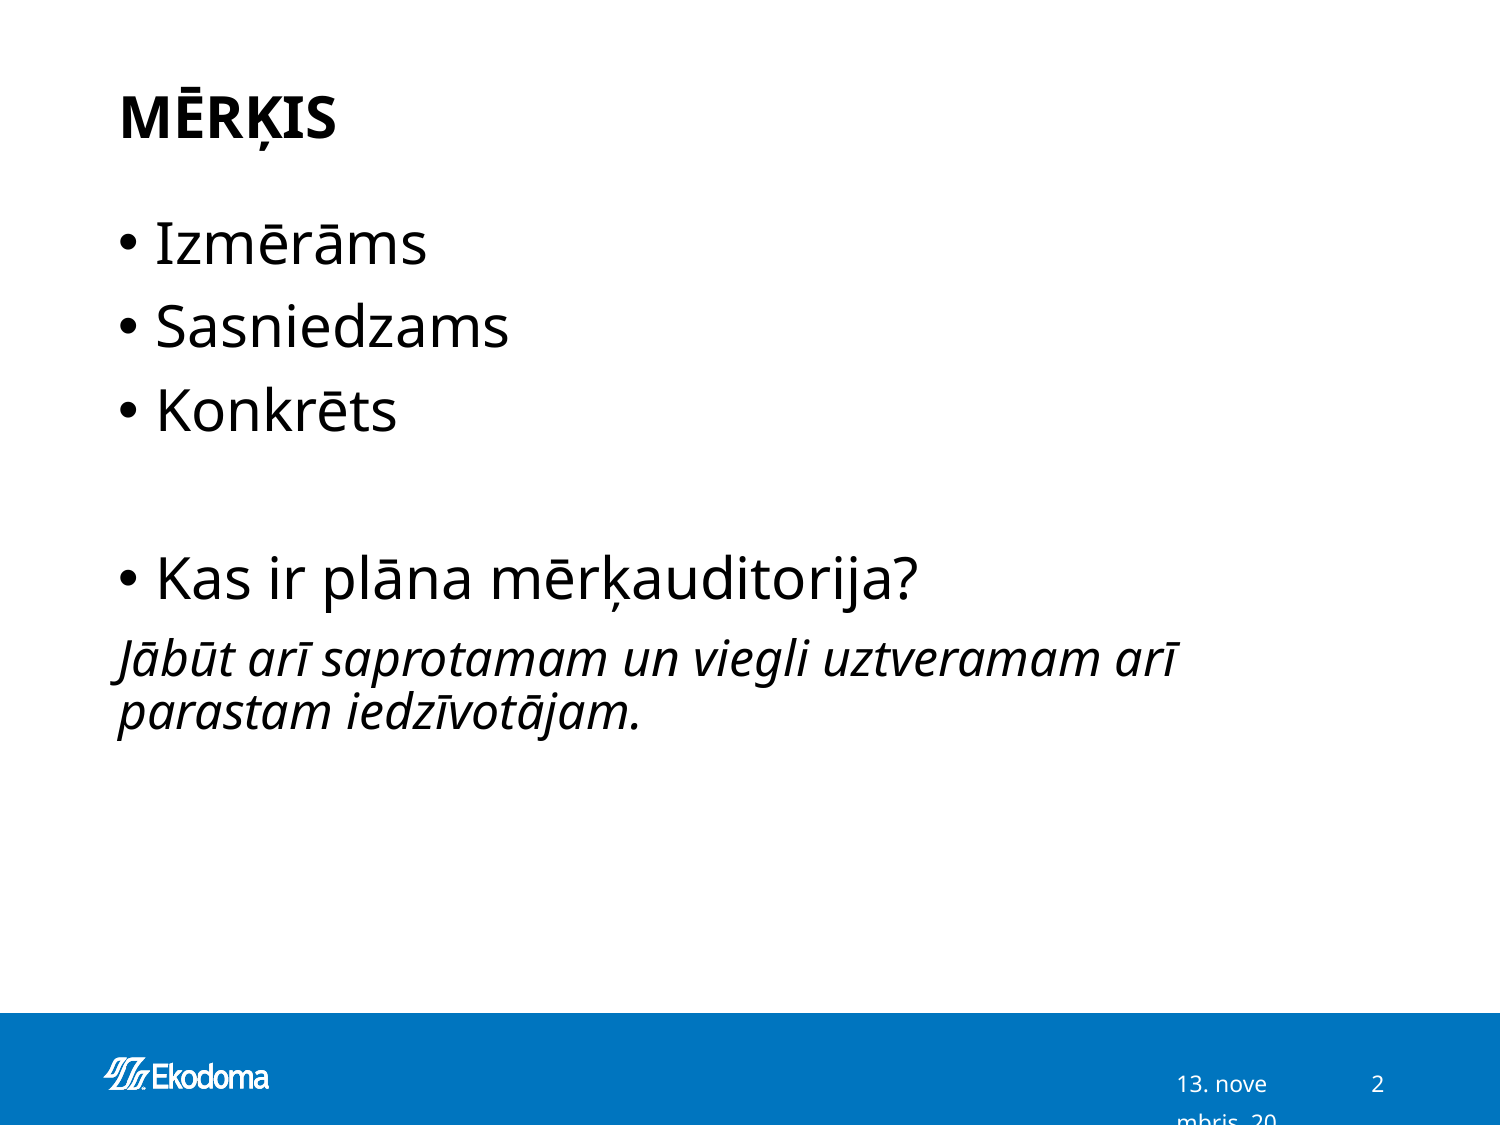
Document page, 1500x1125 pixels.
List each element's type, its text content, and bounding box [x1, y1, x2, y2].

list Izmērāms Sasniedzams Konkrēts Kas ir plāna mērķauditorija? Jābūt arī saprotamam un viegli uztveramam arī parastam iedzīvotājam. [103, 206, 1397, 978]
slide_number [1161, 1046, 1295, 1107]
picture [103, 1057, 269, 1090]
title mērķis [103, 61, 1397, 179]
slide_number 2 [1304, 1046, 1400, 1107]
